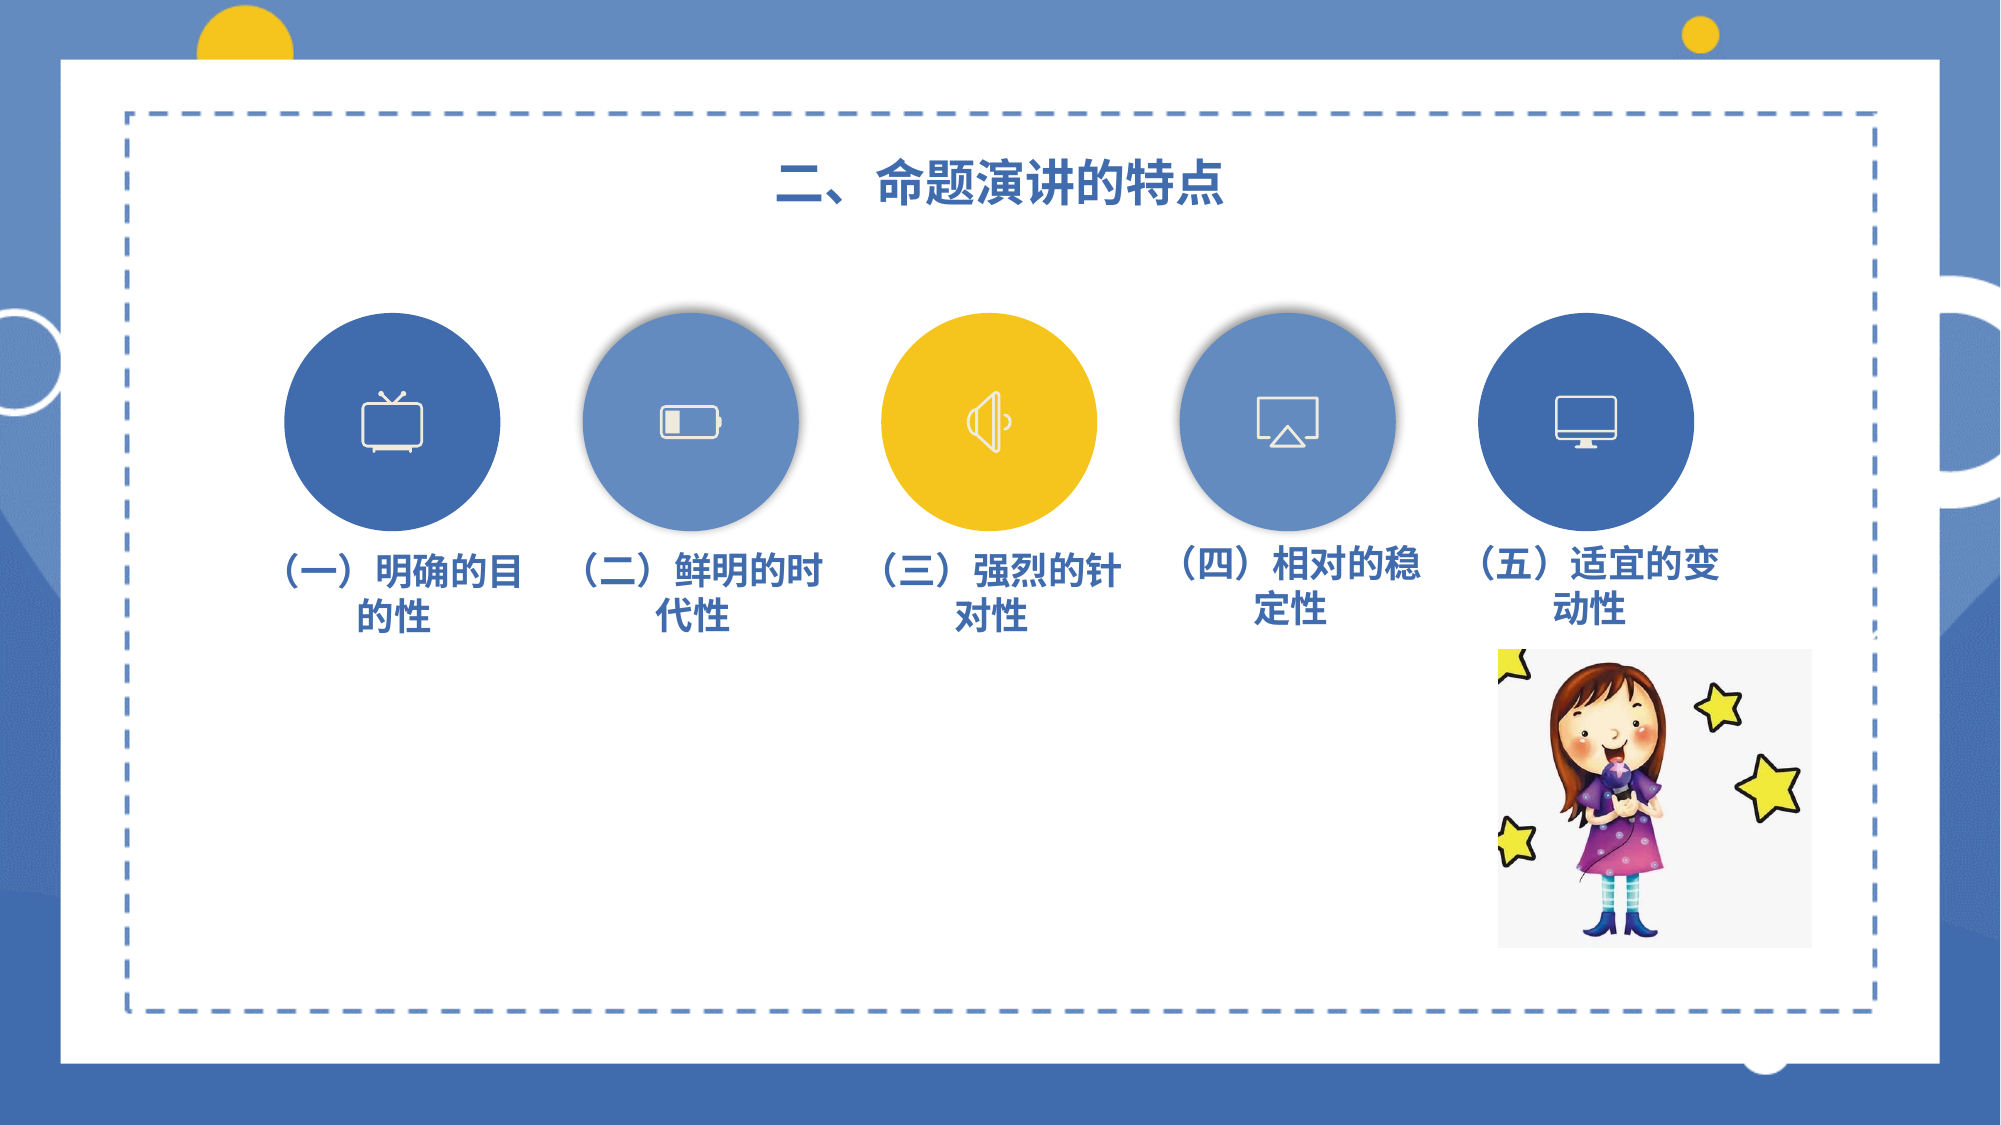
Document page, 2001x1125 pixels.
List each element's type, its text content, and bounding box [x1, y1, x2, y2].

text_box （五）适宜的变动性 [1429, 532, 1750, 638]
text_box （三）强烈的针对性 [831, 539, 1152, 645]
text_box 二、命题演讲的特点 [760, 144, 1240, 220]
text_box [881, 312, 1098, 532]
text_box [1179, 312, 1396, 532]
text_box [966, 390, 1001, 454]
picture [0, 0, 2001, 1125]
text_box （一）明确的目的性 [234, 540, 555, 646]
text_box [1003, 413, 1012, 431]
text_box （二）鲜明的时代性 [533, 539, 831, 645]
text_box [1269, 424, 1306, 448]
text_box [1256, 396, 1319, 440]
text_box [582, 312, 799, 532]
text_box [361, 390, 424, 454]
text_box [1478, 312, 1695, 532]
text_box [659, 405, 722, 440]
text_box （四）相对的稳定性 [1130, 532, 1429, 638]
text_box [1555, 395, 1618, 449]
text_box [284, 312, 501, 532]
